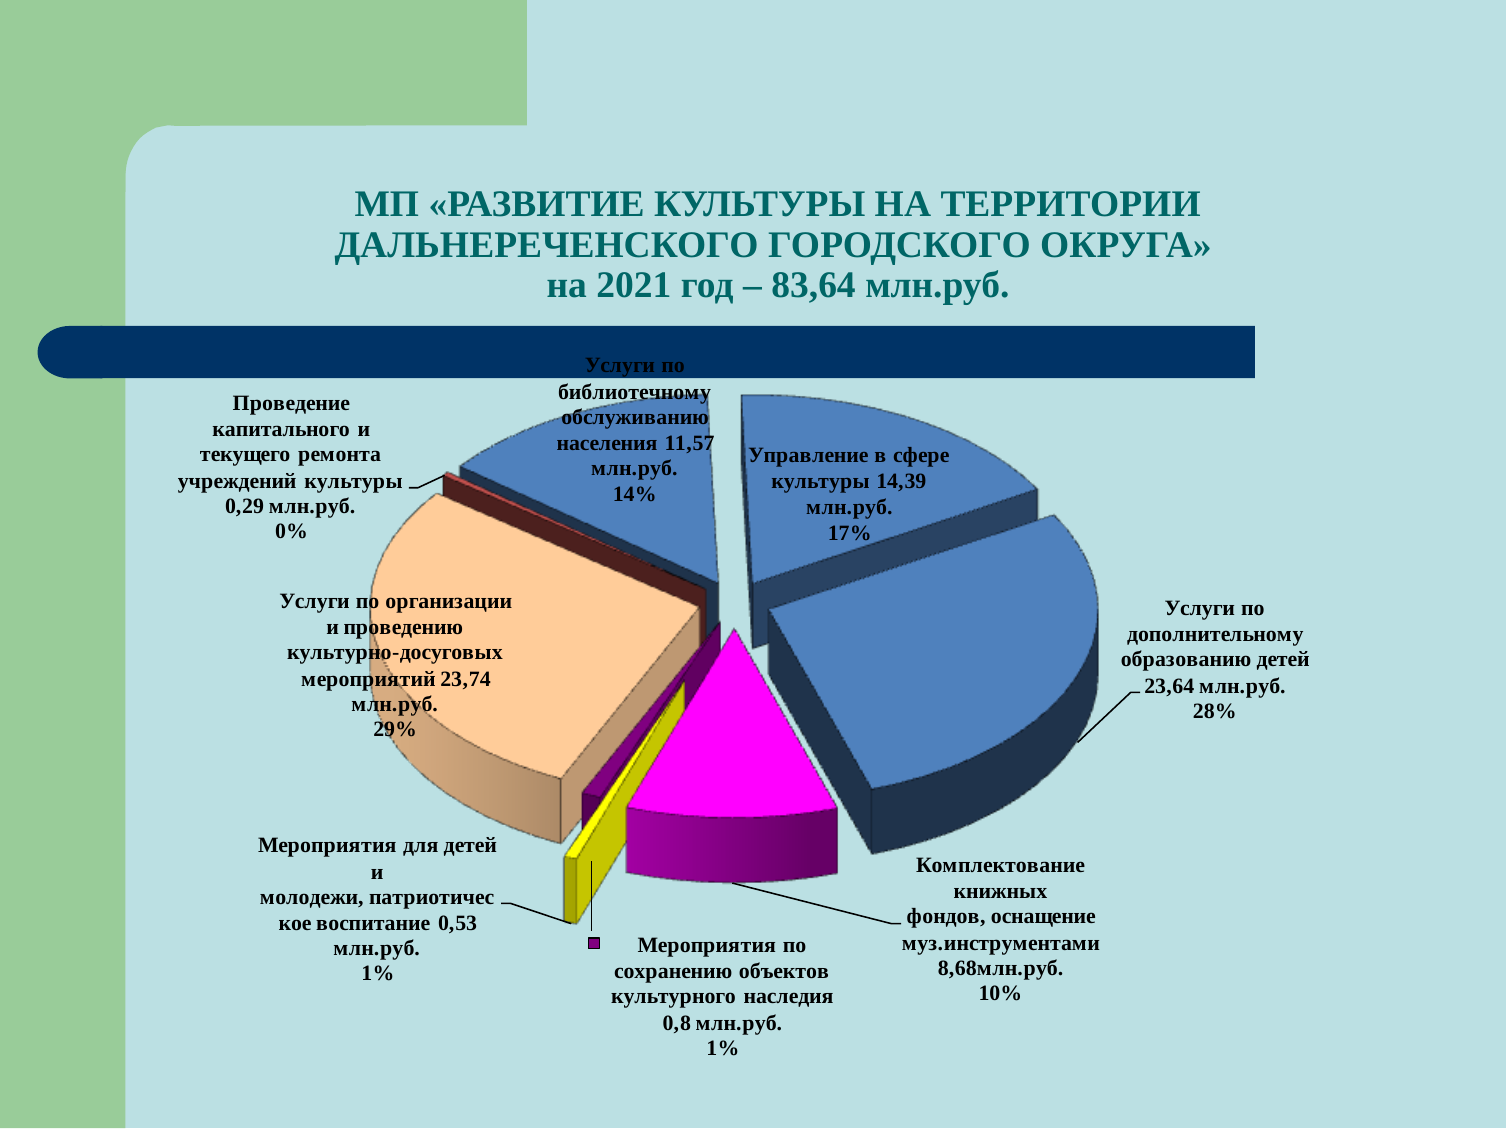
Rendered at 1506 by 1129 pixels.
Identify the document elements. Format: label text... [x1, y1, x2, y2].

title МП «РАЗВИТИЕ КУЛЬТУРЫ НА ТЕРРИТОРИИ ДАЛЬНЕРЕЧЕНСКОГО ГОРОДСКОГО ОКРУГА» на 2021 год – 83,64 млн.руб. [125, 124, 1431, 314]
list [149, 210, 1452, 1080]
